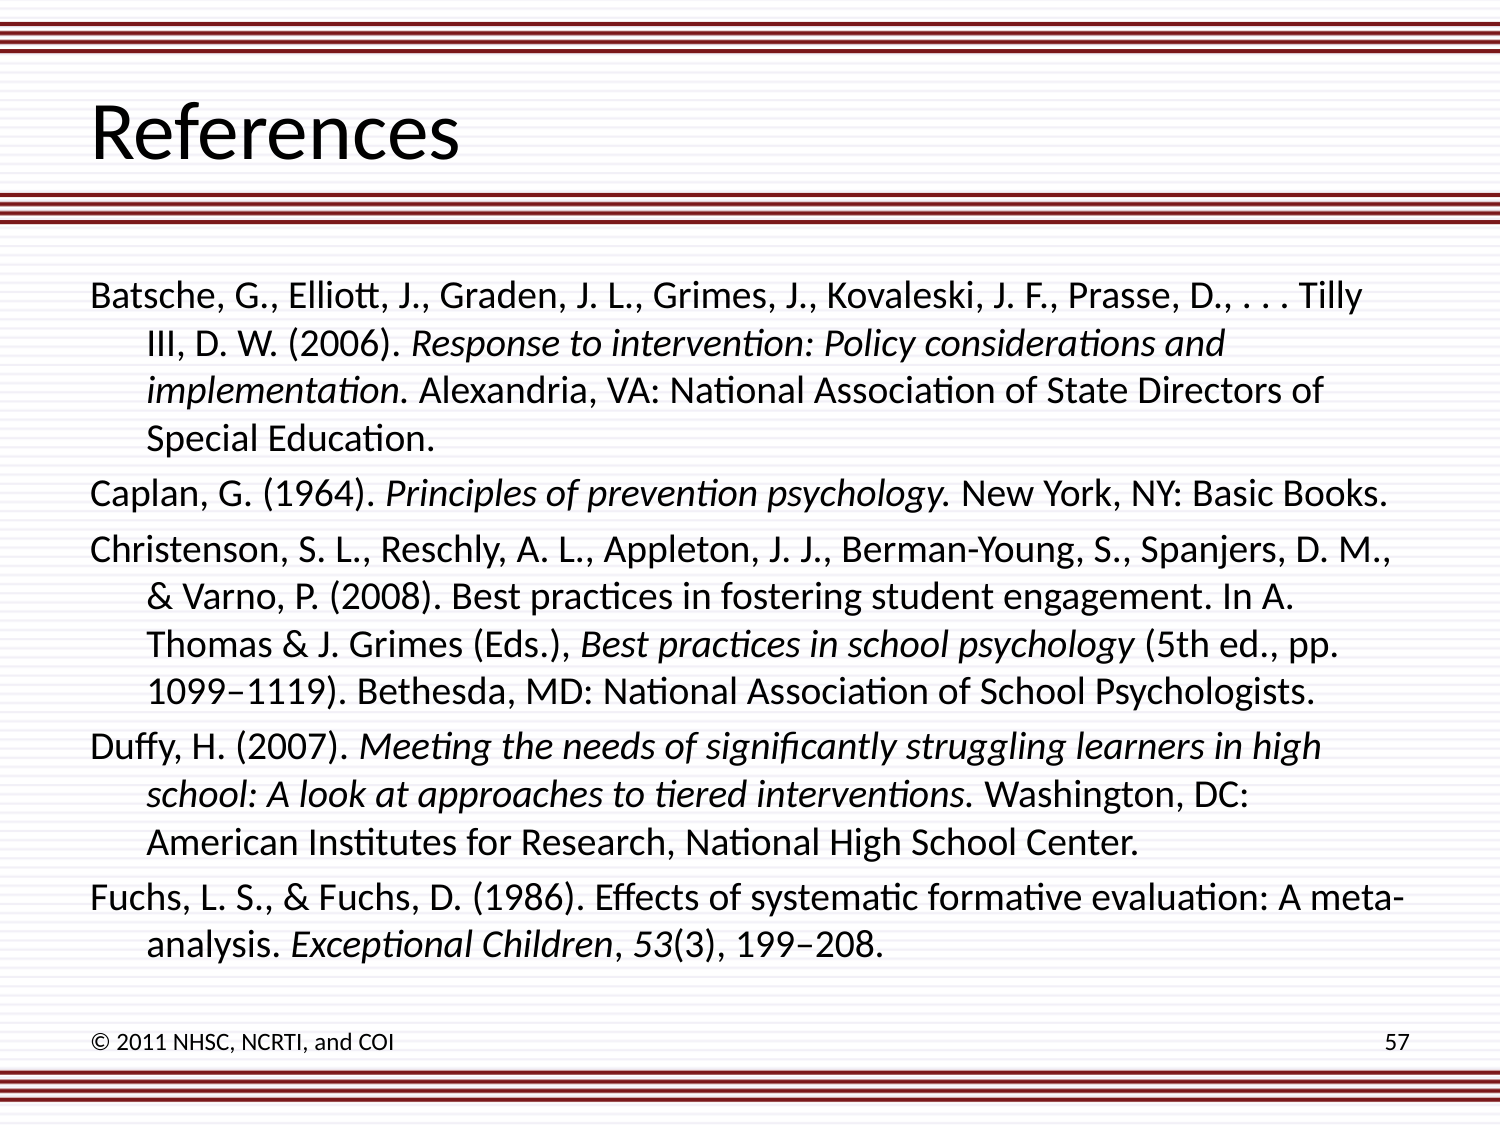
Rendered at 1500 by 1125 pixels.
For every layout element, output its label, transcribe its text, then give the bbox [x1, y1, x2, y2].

footer © 2011 NHSC, NCRTI, and COI [75, 1010, 550, 1071]
title References [74, 44, 1426, 209]
picture [0, 0, 1500, 1125]
slide_number 57 [1074, 1010, 1425, 1071]
list Batsche, G., Elliott, J., Graden, J. L., Grimes, J., Kovaleski, J. F., Prasse, D., . . . Tilly III, D. W. (2006). Response to intervention: Policy considerations and implementation. Alexandria, VA: National Association of State Directors of Special Education. Caplan, G. (1964). Principles of prevention psychology. New York, NY: Basic Books. Christenson, S. L., Reschly, A. L., Appleton, J. J., Berman-Young, S., Spanjers, D. M., & Varno, P. (2008). Best practices in fostering student engagement. In A. Thomas & J. Grimes (Eds.), Best practices in school psychology (5th ed., pp. 1099–1119). Bethesda, MD: National Association of School Psychologists. Duffy, H. (2007). Meeting the needs of significantly struggling learners in high school: A look at approaches to tiered interventions. Washington, DC: American Institutes for Research, National High School Center. Fuchs, L. S., & Fuchs, D. (1986). Effects of systematic formative evaluation: A meta-analysis. Exceptional Children, 53(3), 199–208. [74, 261, 1426, 1048]
